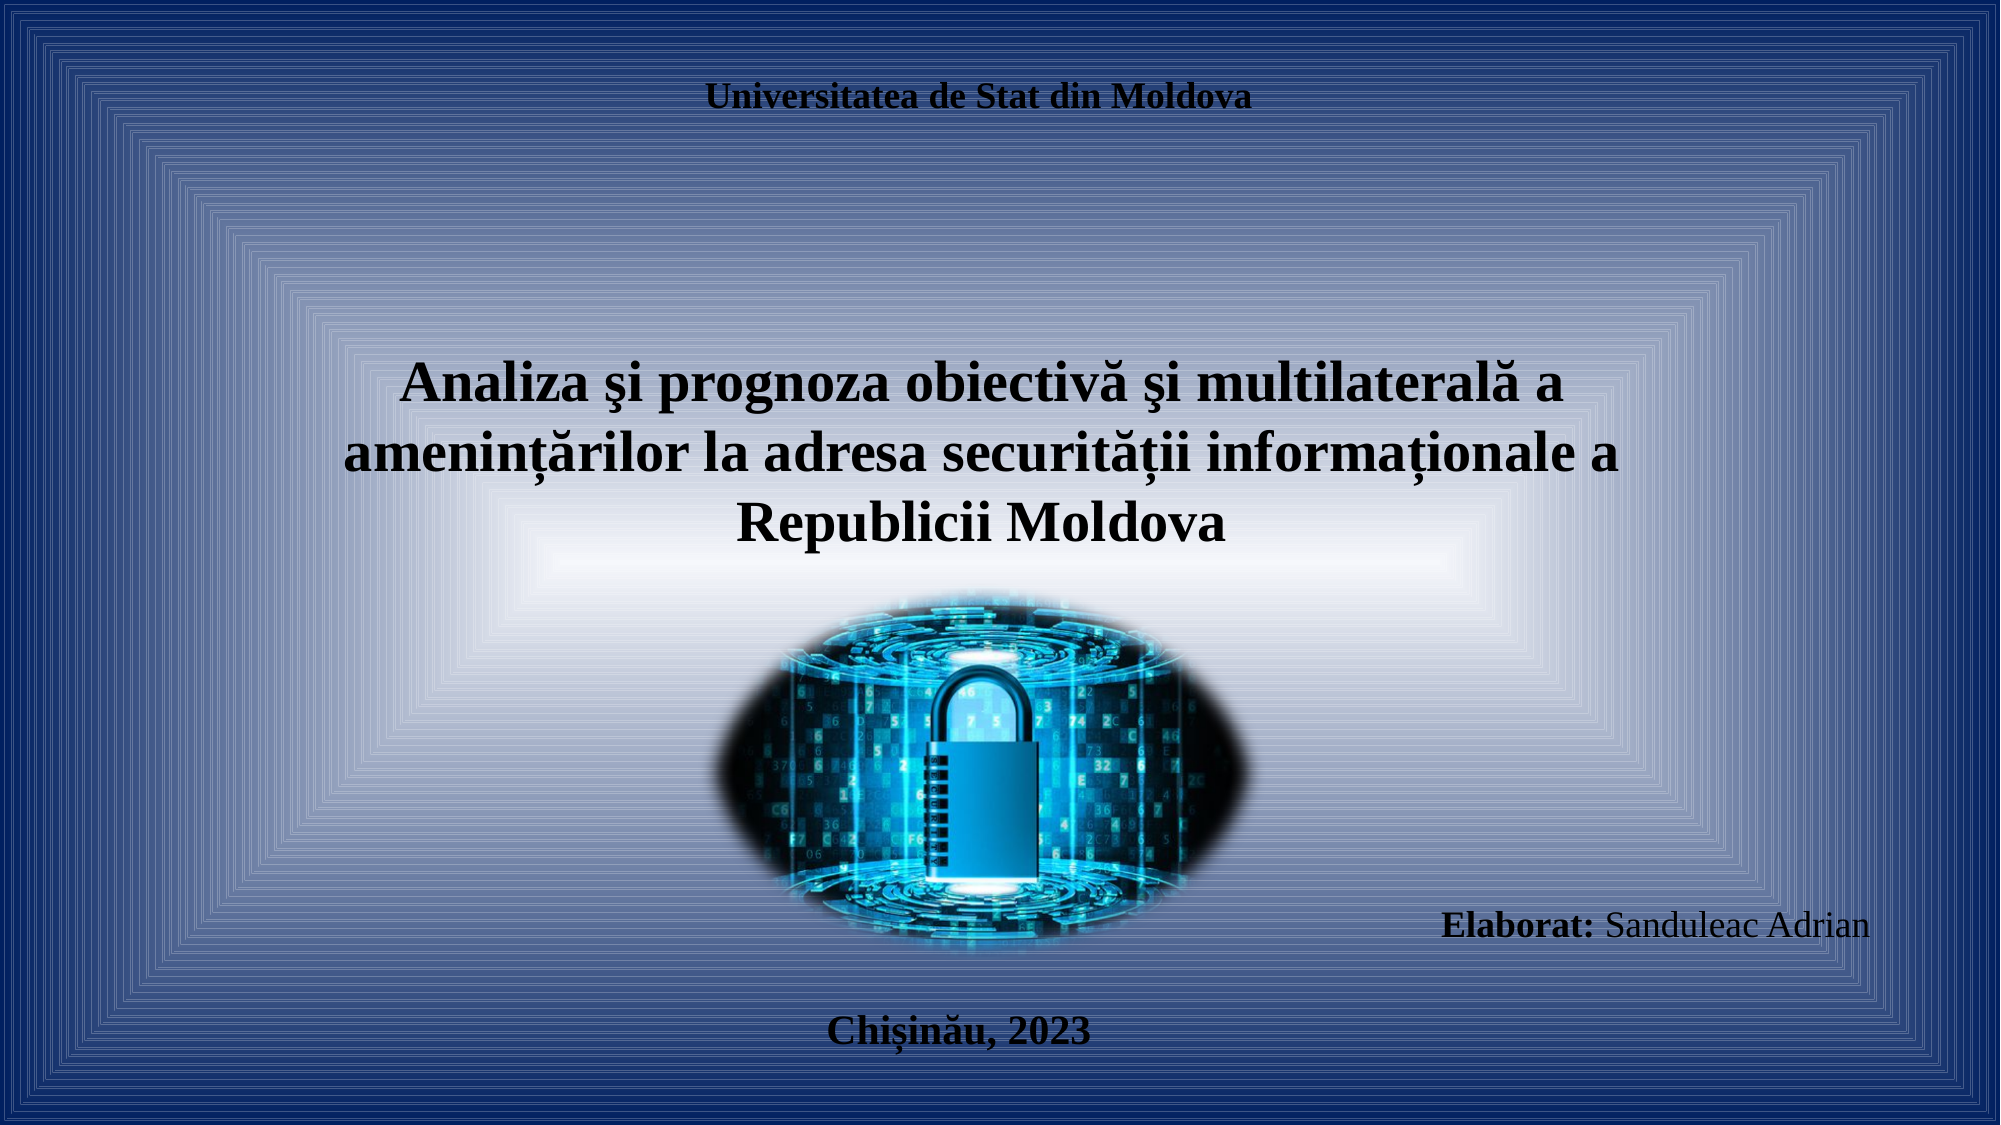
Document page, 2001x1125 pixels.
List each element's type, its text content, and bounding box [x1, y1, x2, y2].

picture [696, 582, 1268, 963]
text_box Chișinău, 2023 [733, 996, 1185, 1061]
text_box Analiza şi prognoza obiectivă şi multilaterală a amenințărilor la adresa securității informaționale a Republicii Moldova [314, 335, 1650, 560]
text_box Elaborat: Sanduleac Adrian [1426, 892, 1904, 952]
text_box Universitatea de Stat din Moldova [689, 63, 1275, 124]
